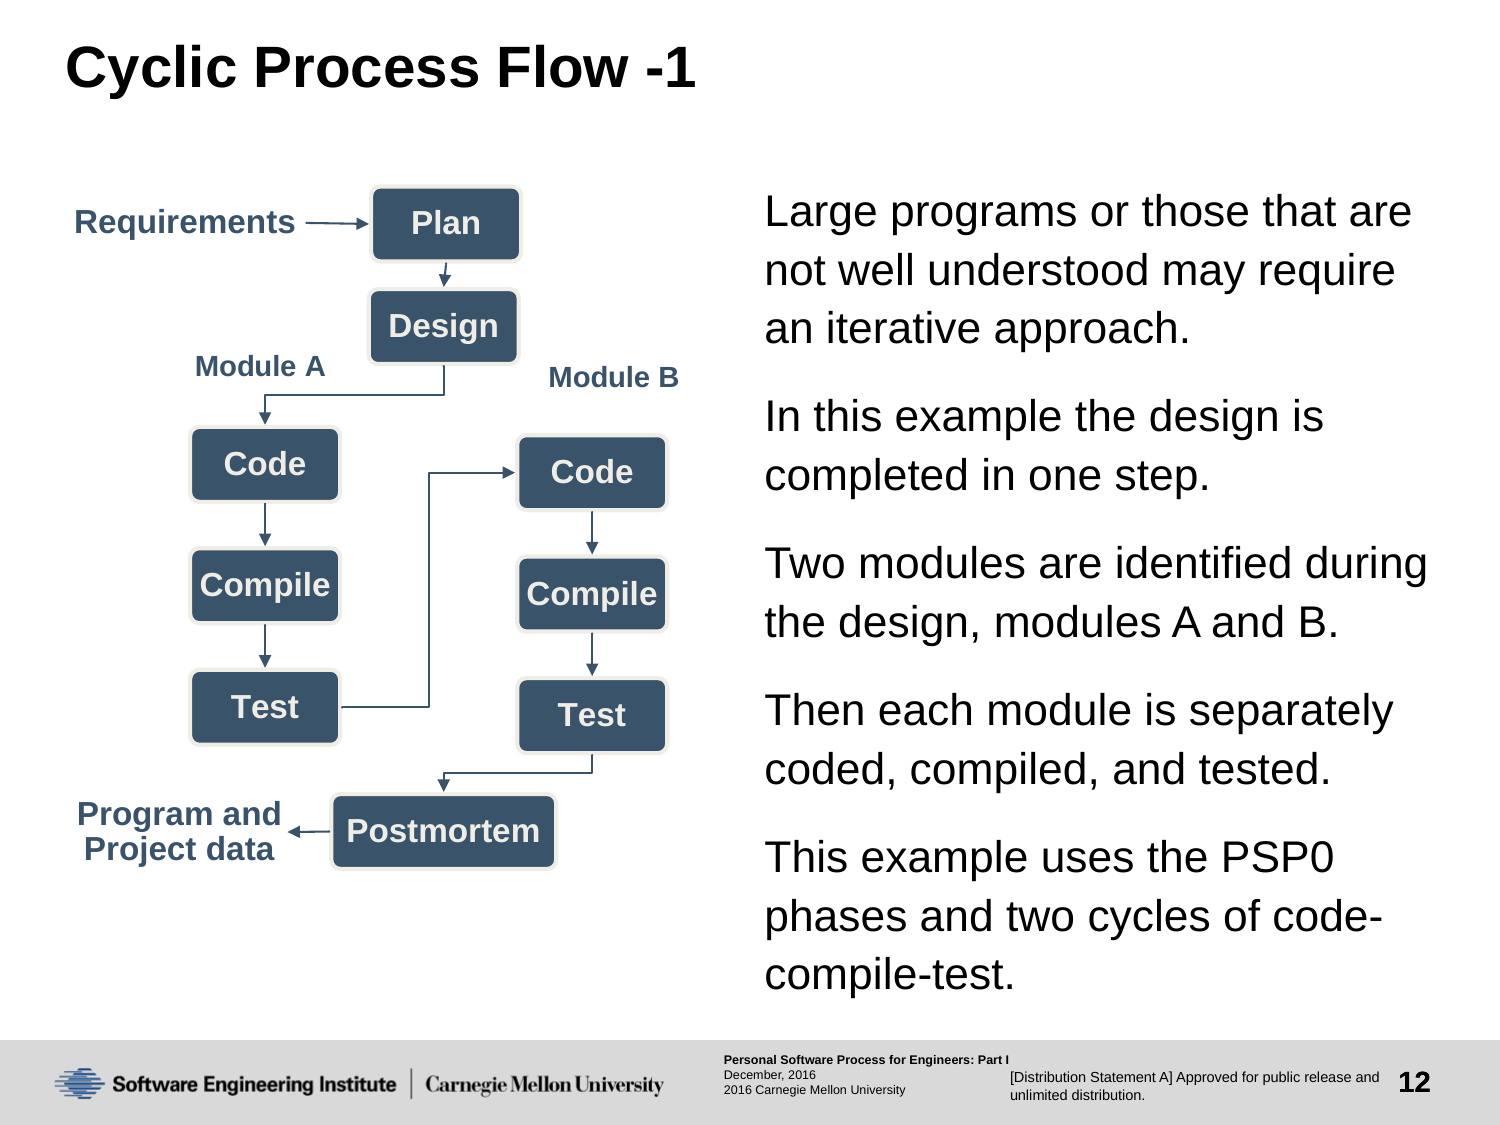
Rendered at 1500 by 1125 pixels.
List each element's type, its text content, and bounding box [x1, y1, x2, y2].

title Cyclic Process Flow -1 [65, 37, 1313, 148]
picture [63, 184, 697, 887]
picture [46, 1061, 673, 1104]
list Large programs or those that are not well understood may require an iterative approach. In this example the design is completed in one step. Two modules are identified during the design, modules A and B. Then each module is separately coded, compiled, and tested. This example uses the PSP0 phases and two cycles of code-compile-test. [764, 176, 1432, 1028]
